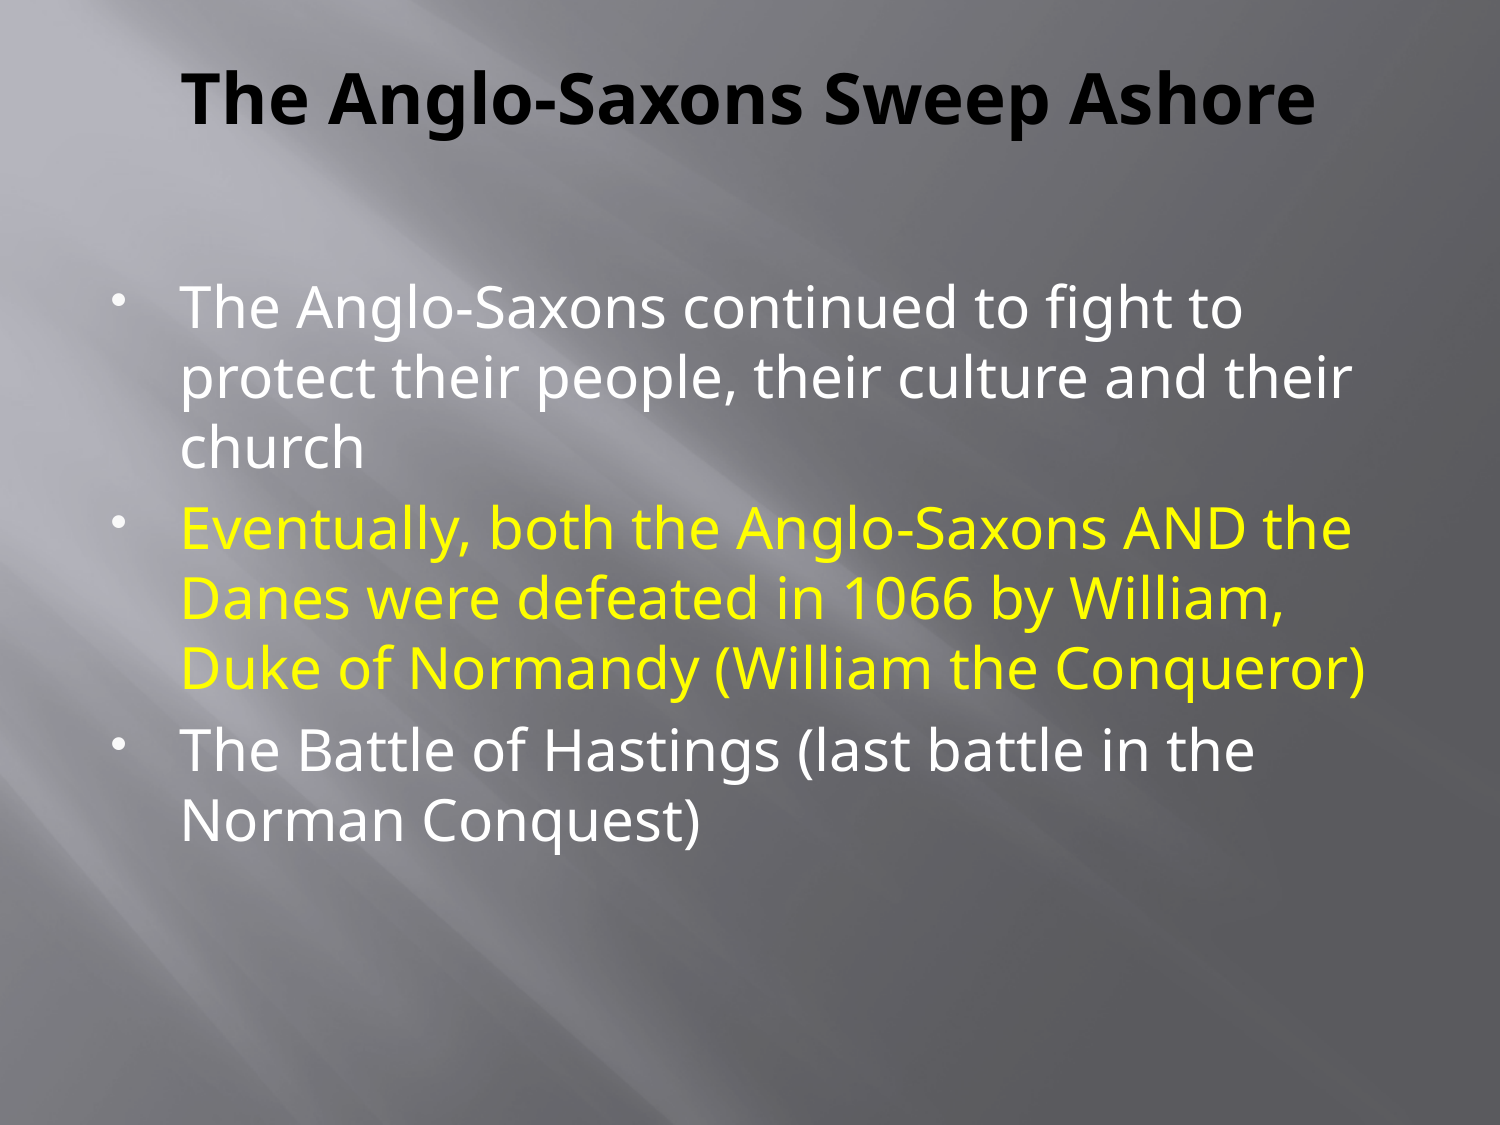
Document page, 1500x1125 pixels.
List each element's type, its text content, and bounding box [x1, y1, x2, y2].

list The Anglo-Saxons continued to fight to protect their people, their culture and their church Eventually, both the Anglo-Saxons AND the Danes were defeated in 1066 by William, Duke of Normandy (William the Conqueror) The Battle of Hastings (last battle in the Norman Conquest) [75, 262, 1425, 1035]
title The Anglo-Saxons Sweep Ashore [75, 45, 1425, 233]
